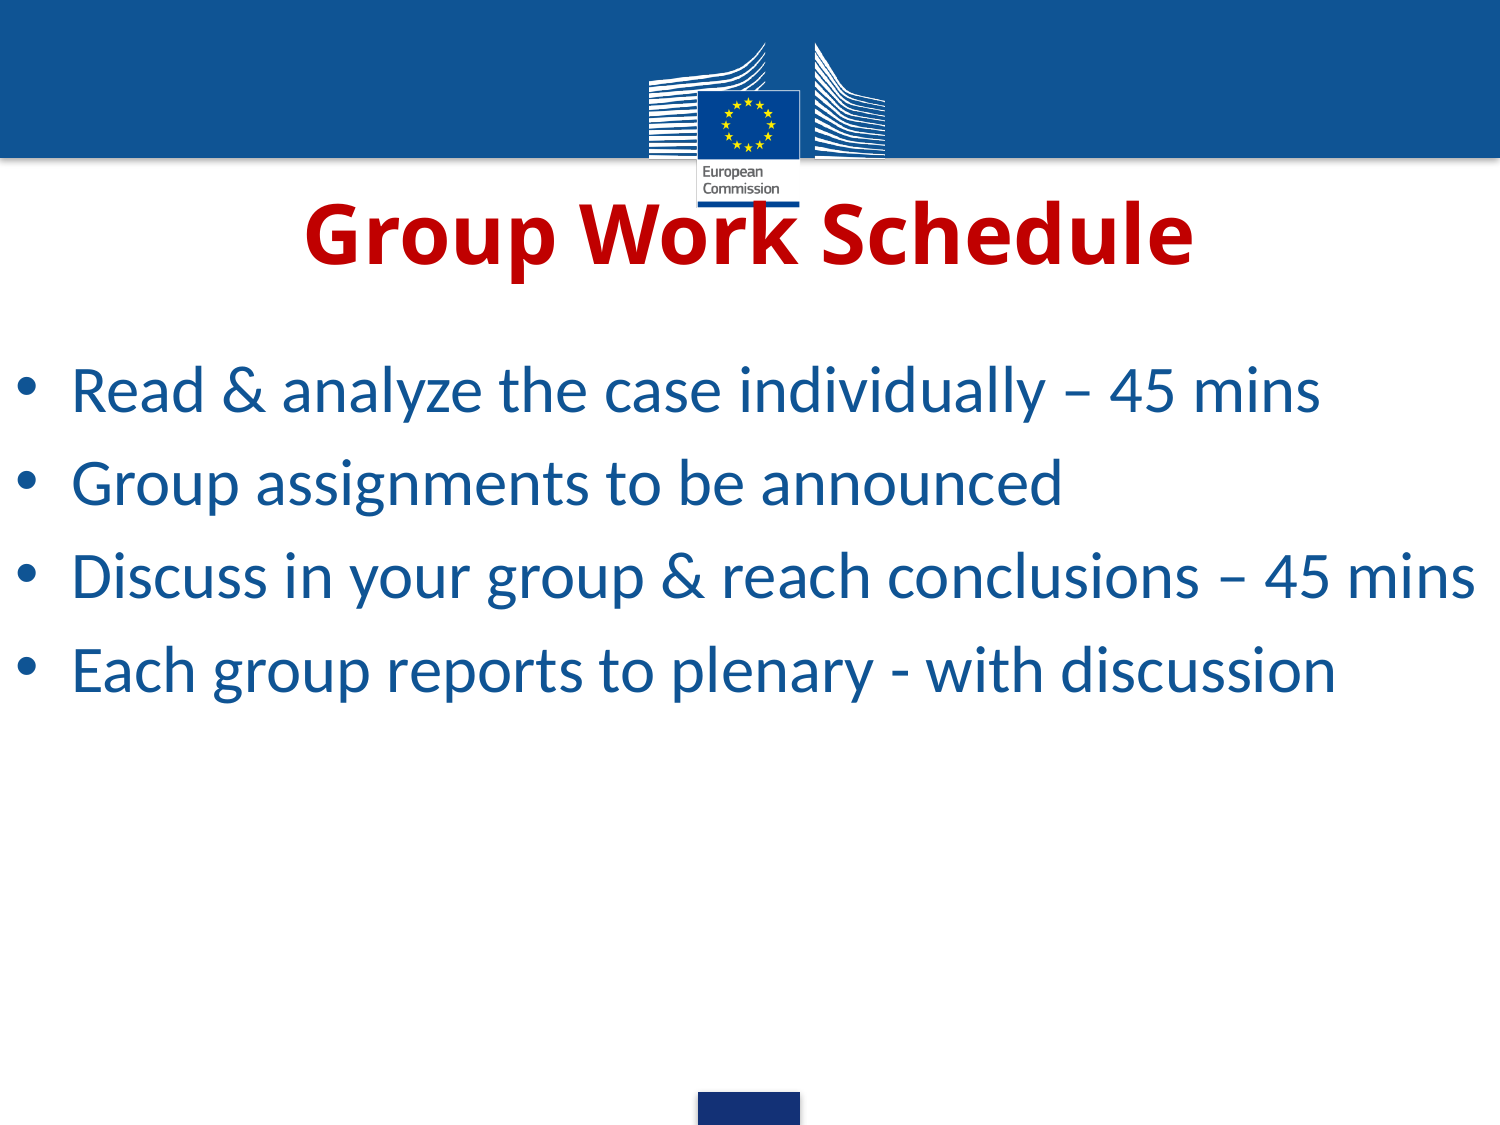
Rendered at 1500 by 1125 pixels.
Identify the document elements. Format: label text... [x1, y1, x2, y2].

title Group Work Schedule [87, 149, 1412, 315]
picture [649, 42, 885, 149]
list Read & analyze the case individually – 45 mins Group assignments to be announced Discuss in your group & reach conclusions – 45 mins Each group reports to plenary - with discussion [0, 338, 1500, 960]
